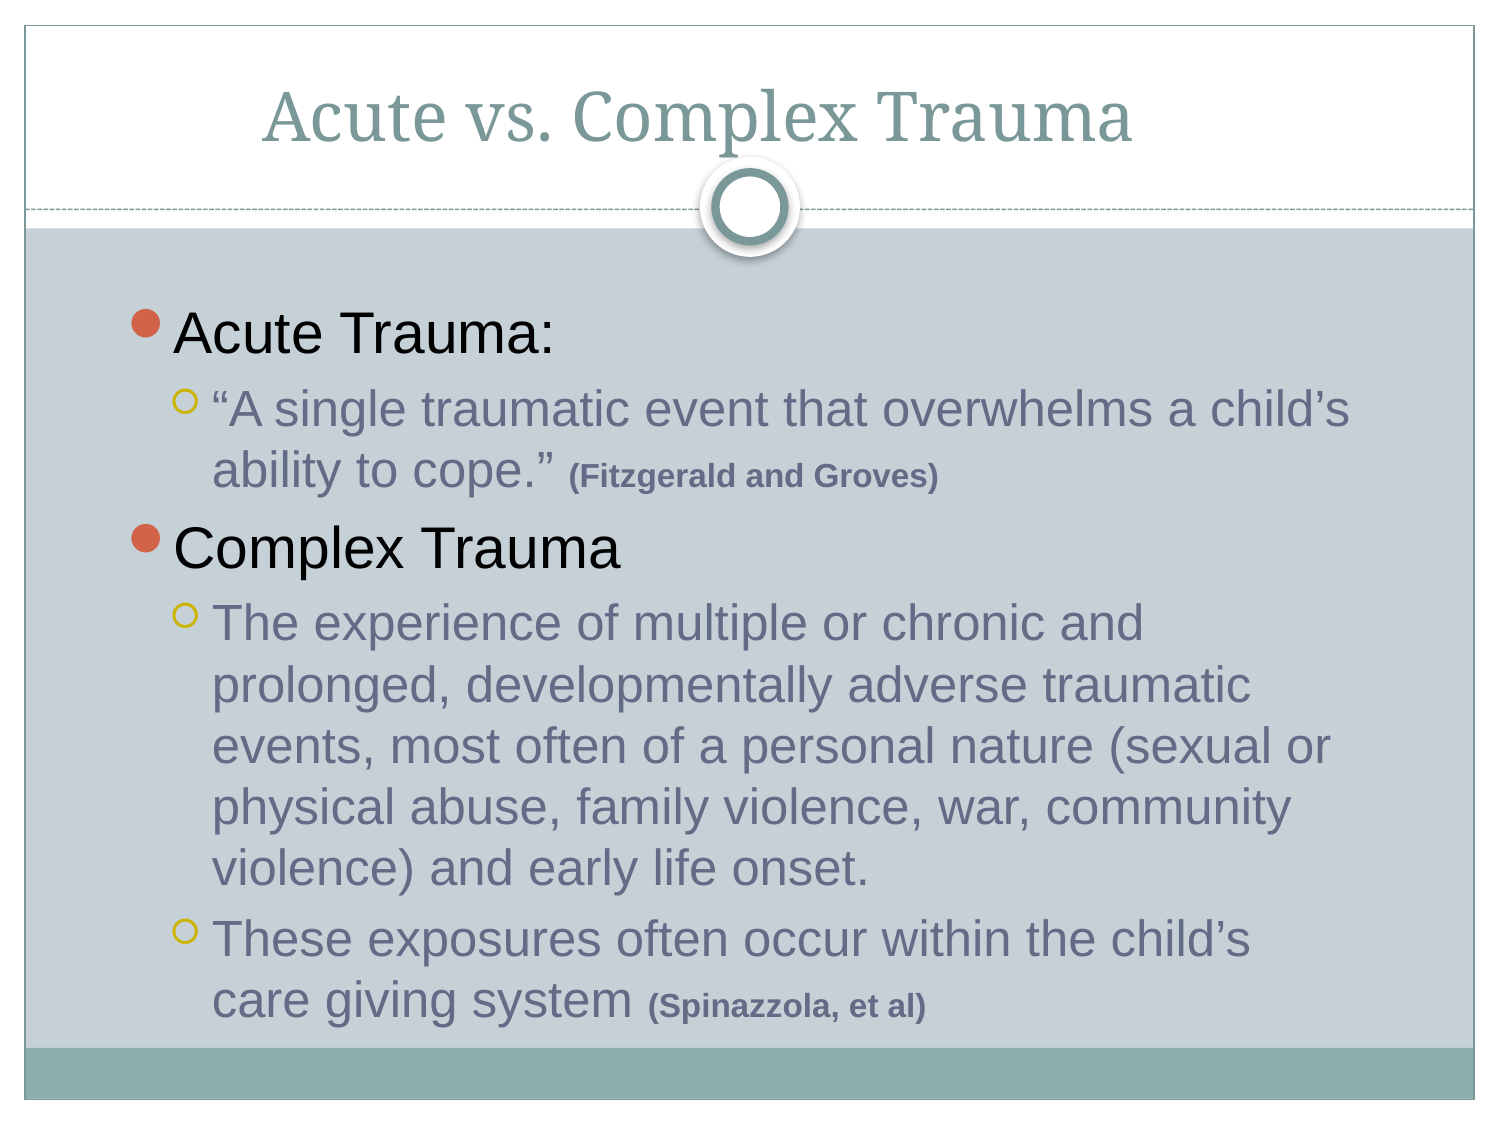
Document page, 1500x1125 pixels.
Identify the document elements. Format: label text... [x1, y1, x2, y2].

list Acute Trauma: “A single traumatic event that overwhelms a child’s ability to cope.” (Fitzgerald and Groves) Complex Trauma The experience of multiple or chronic and prolonged, developmentally adverse traumatic events, most often of a personal nature (sexual or physical abuse, family violence, war, community violence) and early life onset. These exposures often occur within the child’s care giving system (Spinazzola, et al) [112, 287, 1375, 1038]
title Acute vs. Complex Trauma [99, 62, 1300, 163]
